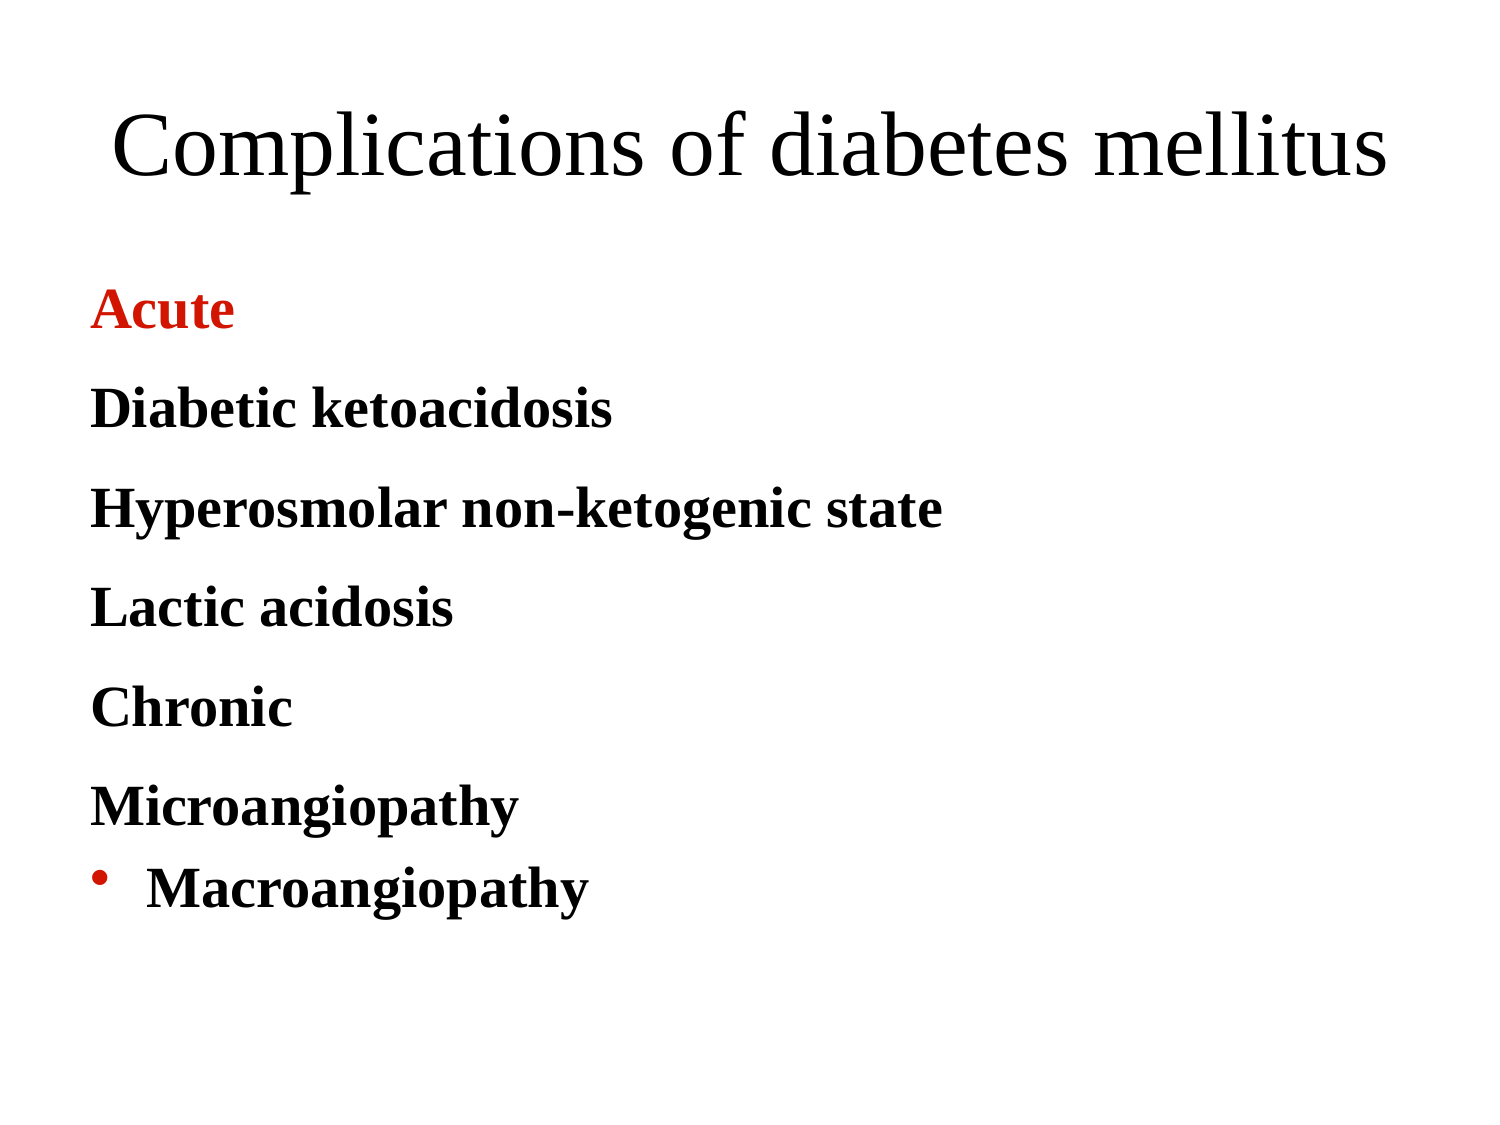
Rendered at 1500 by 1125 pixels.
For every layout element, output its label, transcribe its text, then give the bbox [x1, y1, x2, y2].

list Acute Diabetic ketoacidosis Hyperosmolar non-ketogenic state Lactic acidosis Chronic Microangiopathy Macroangiopathy [74, 262, 1426, 1006]
title Complications of diabetes mellitus [74, 44, 1426, 233]
